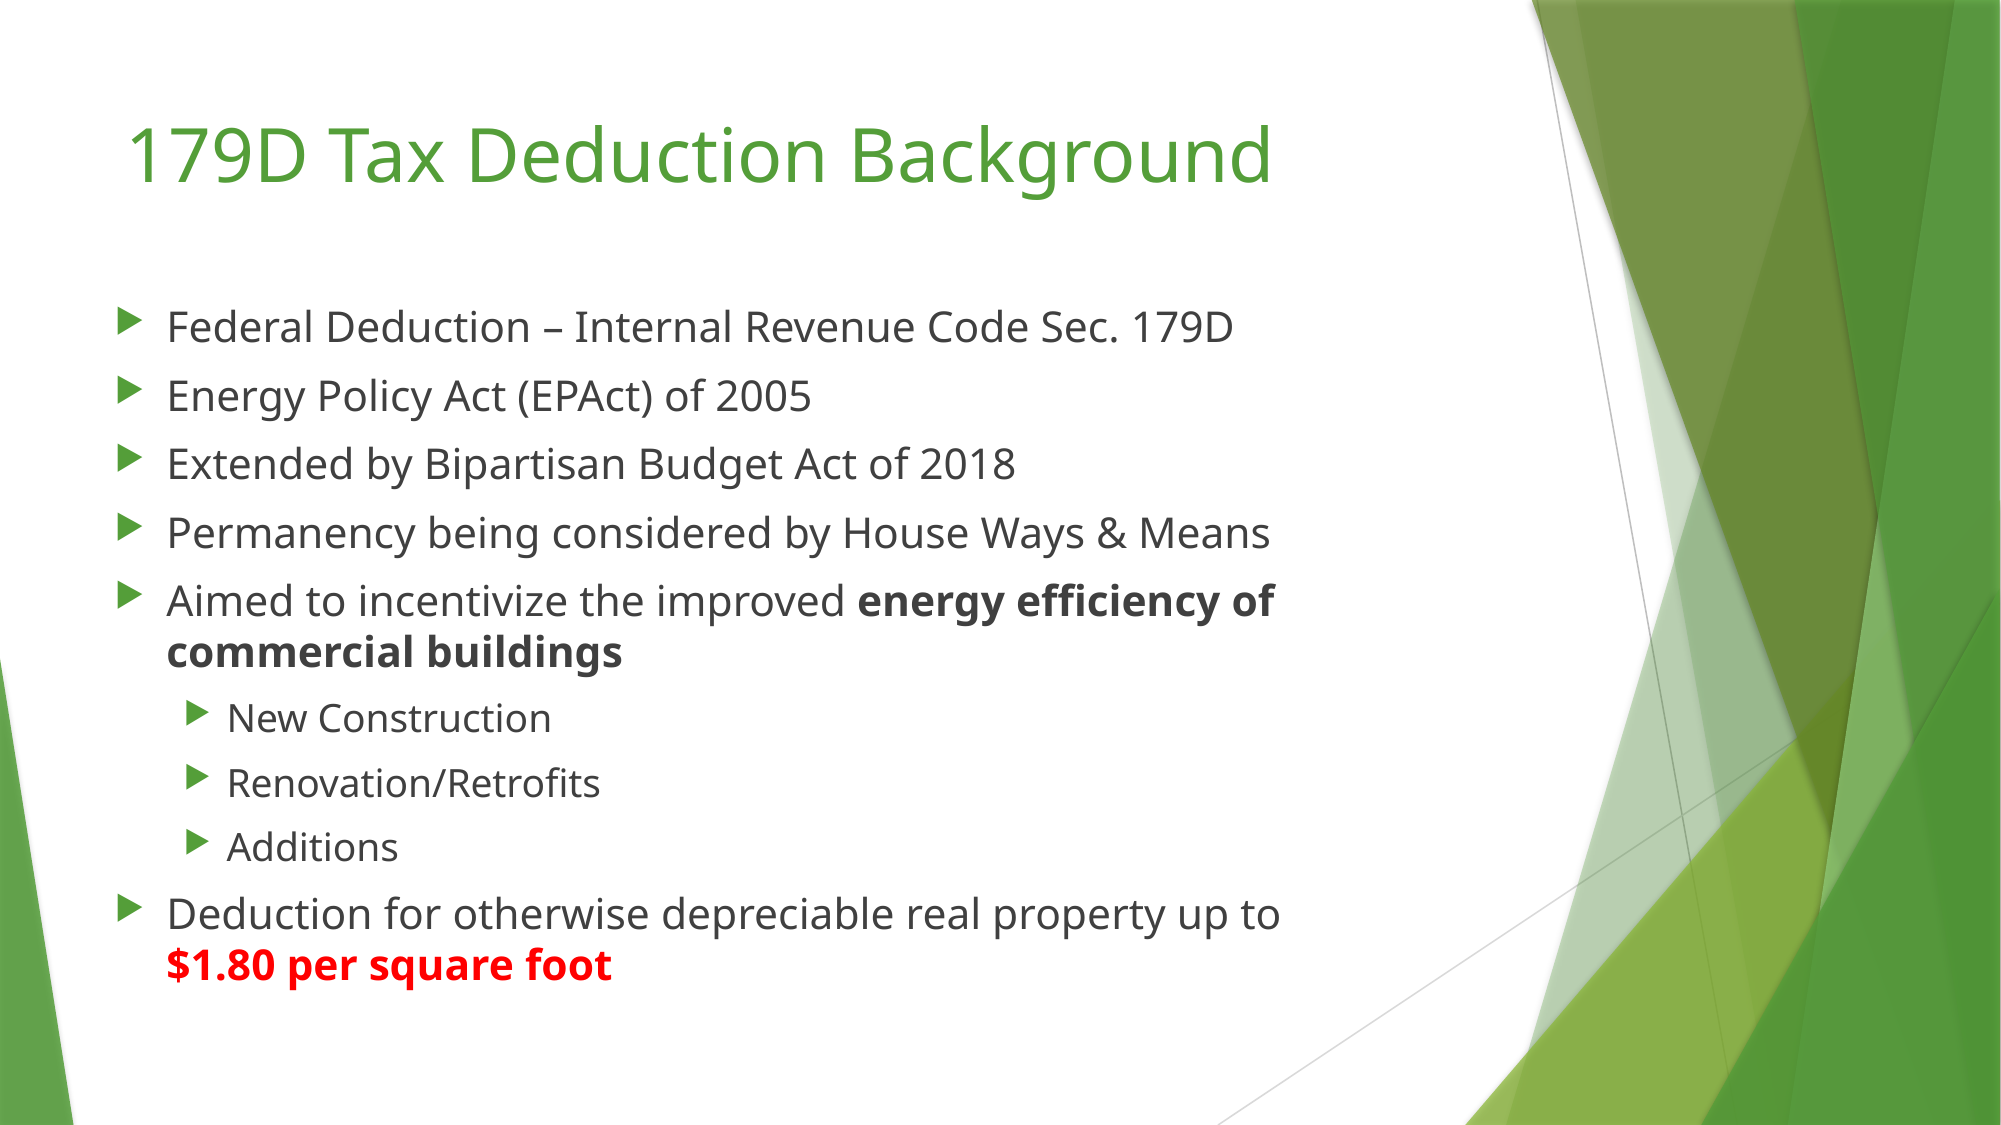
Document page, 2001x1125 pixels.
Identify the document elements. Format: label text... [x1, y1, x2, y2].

text_box Federal Deduction – Internal Revenue Code Sec. 179D Energy Policy Act (EPAct) of 2005 Extended by Bipartisan Budget Act of 2018 Permanency being considered by House Ways & Means Aimed to incentivize the improved energy efficiency of commercial buildings New Construction Renovation/Retrofits Additions Deduction for otherwise depreciable real property up to $1.80 per square foot [99, 292, 1313, 1035]
text_box 179D Tax Deduction Background [111, 99, 1522, 317]
